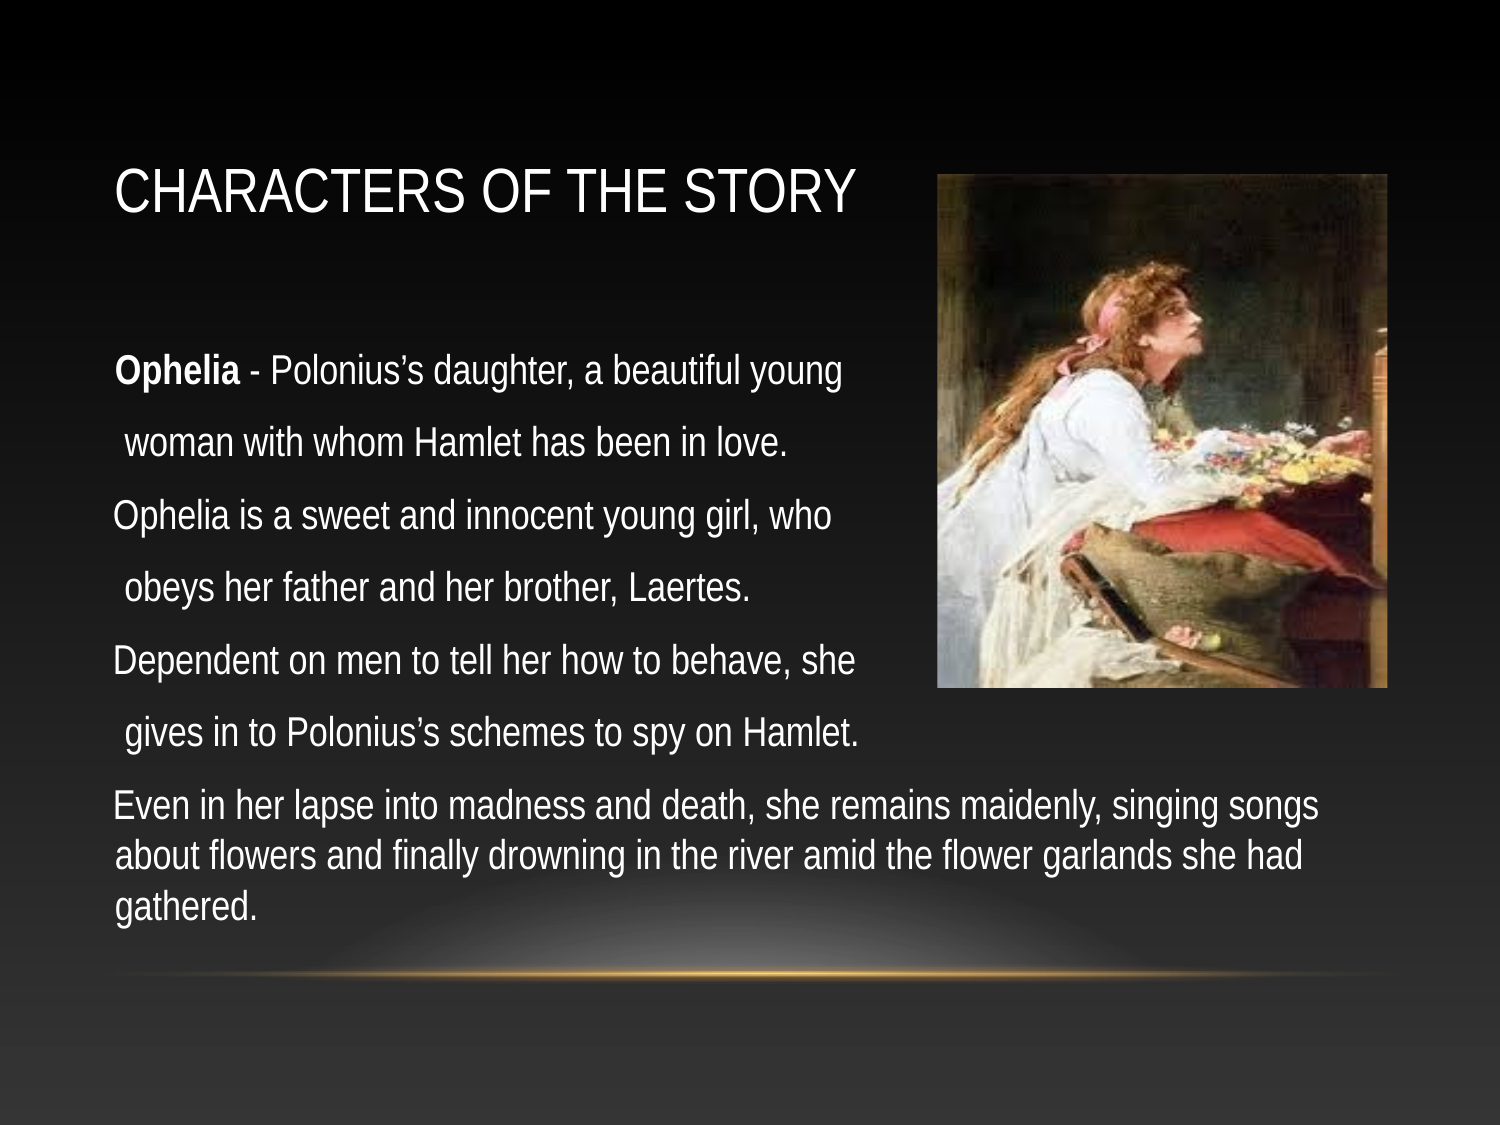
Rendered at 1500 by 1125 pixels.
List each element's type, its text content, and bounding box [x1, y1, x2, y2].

picture [0, 0, 1500, 1125]
title CHARACTERS OF THE STORY [112, 147, 863, 317]
text_box [937, 174, 1388, 688]
text_box Ophelia - Polonius’s daughter, a beautiful young woman with whom Hamlet has been in love. Ophelia is a sweet and innocent young girl, who obeys her father and her brother, Laertes. Dependent on men to tell her how to behave, she gives in to Polonius’s schemes to spy on Hamlet. Even in her lapse into madness and death, she remains maidenly, singing songs about flowers and finally drowning in the river amid the flower garlands she had gathered. [112, 317, 1335, 929]
